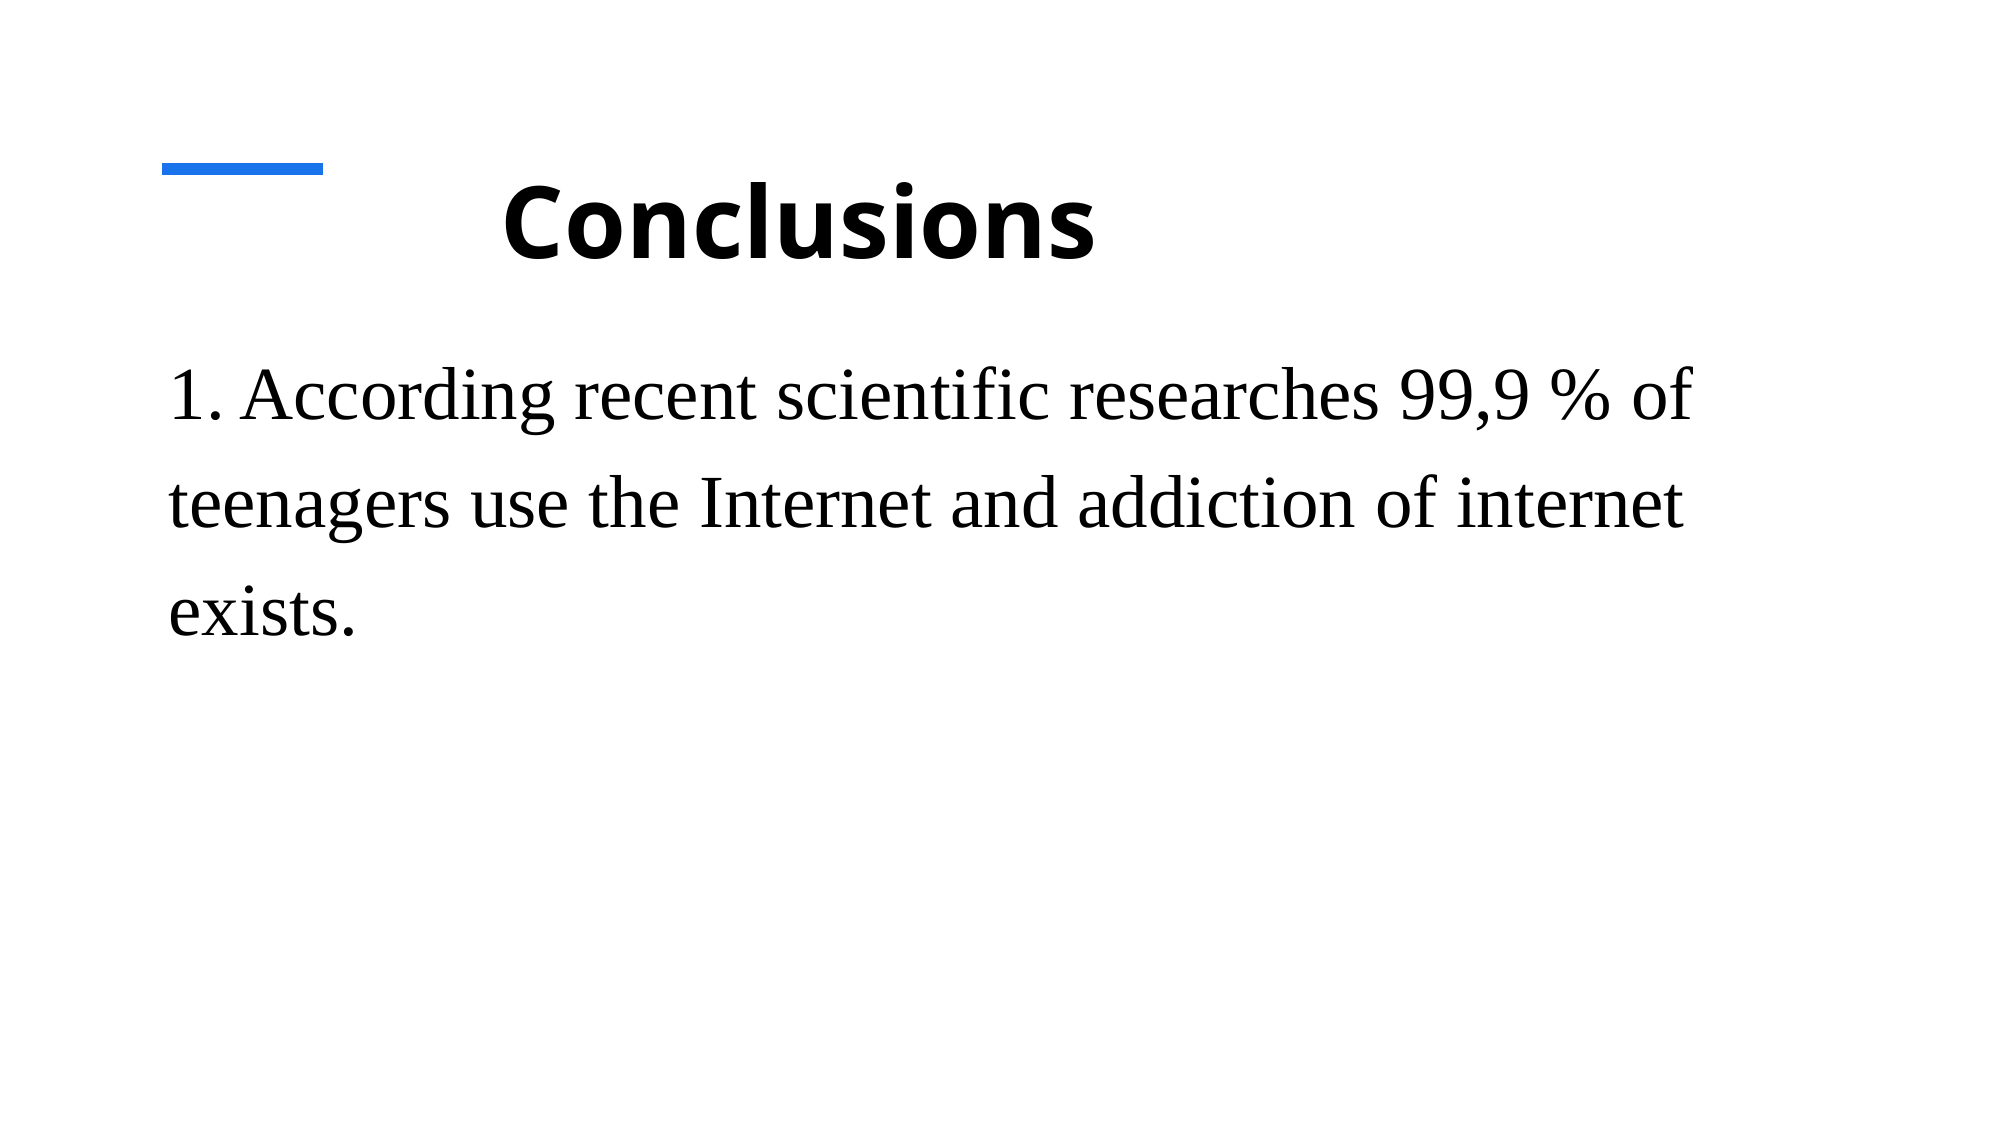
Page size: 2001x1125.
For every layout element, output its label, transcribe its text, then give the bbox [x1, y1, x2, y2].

title Conclusions [112, 32, 1513, 407]
list 1. According recent scientific researches 99,9 % of teenagers use the Internet and addiction of internet exists. [153, 319, 1846, 807]
